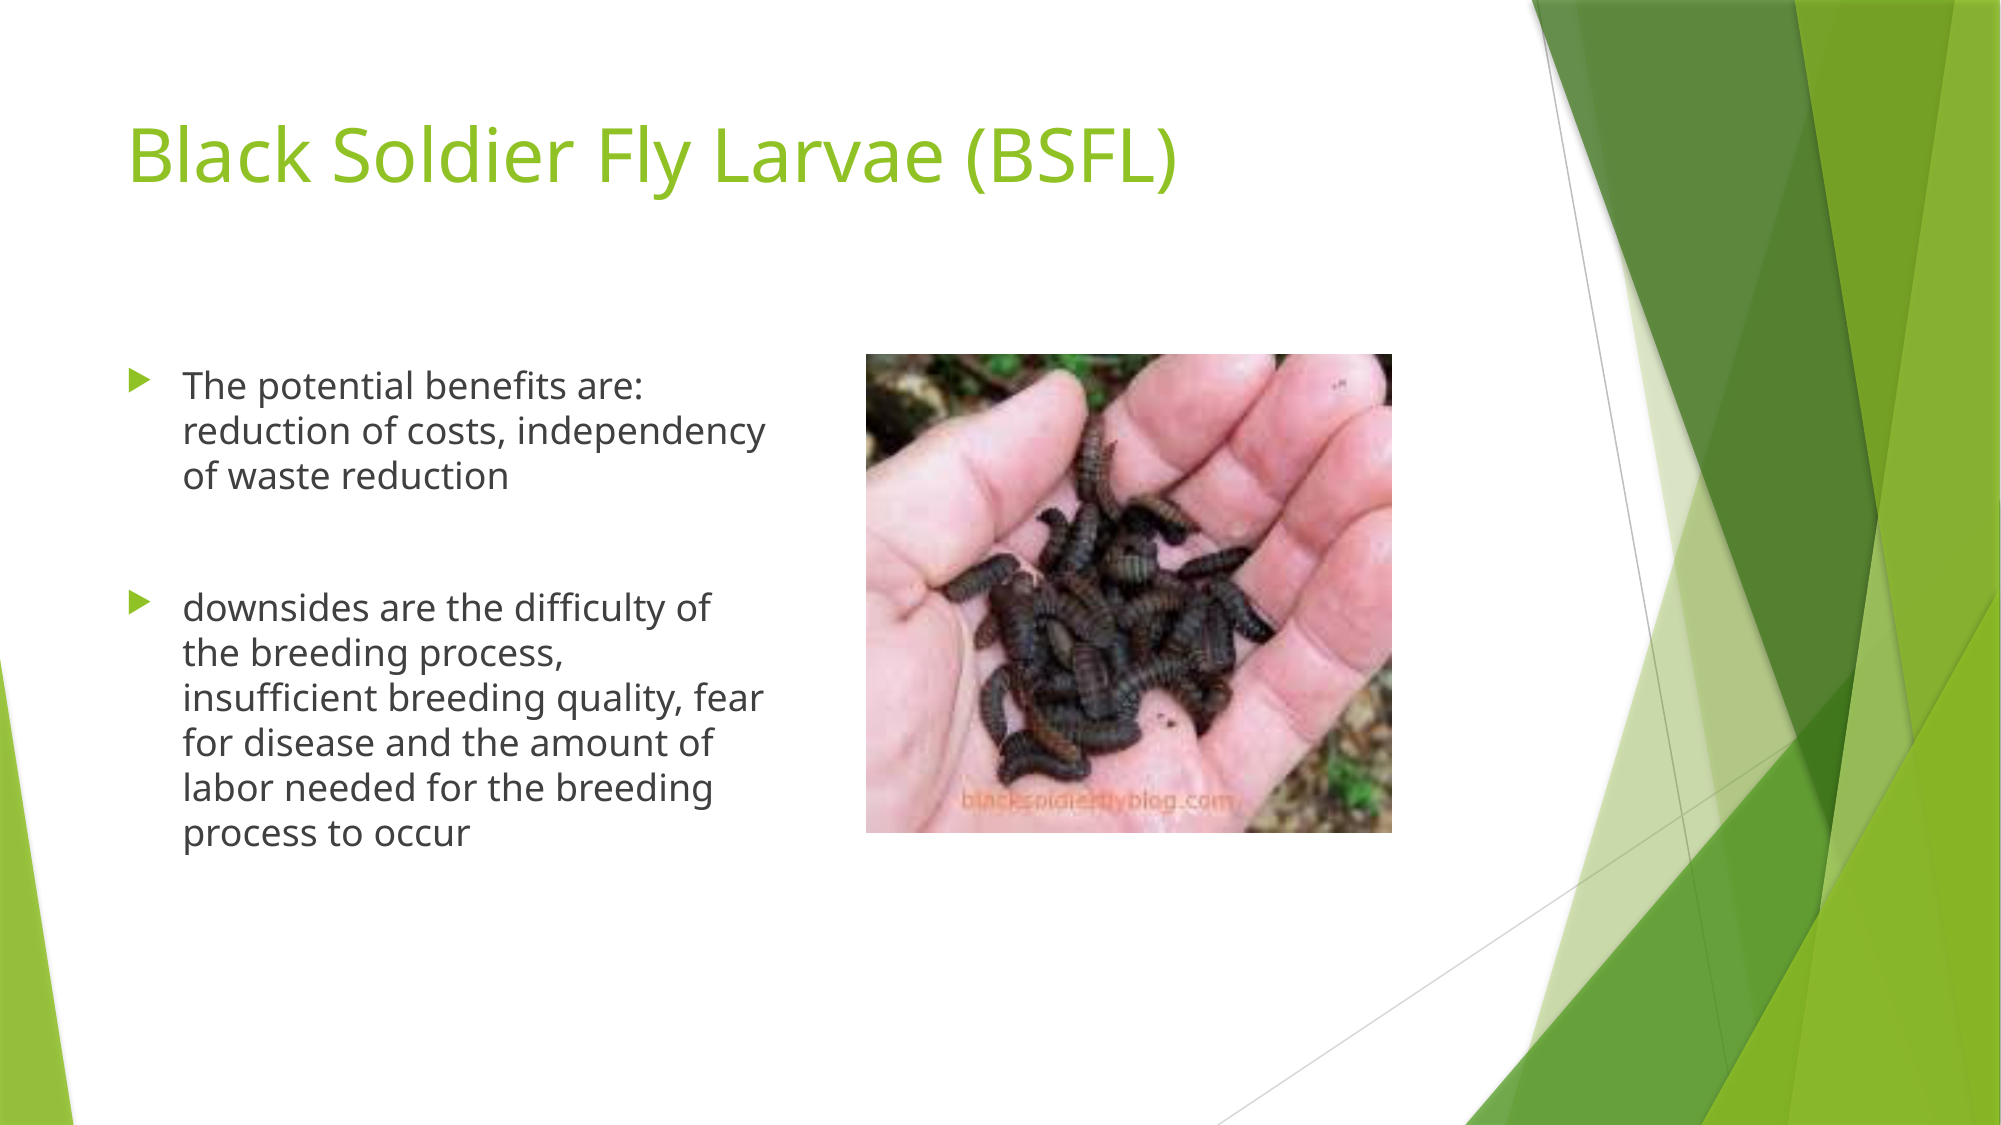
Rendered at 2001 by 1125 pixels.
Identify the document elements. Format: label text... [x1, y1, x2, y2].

picture [866, 353, 1393, 833]
list The potential benefits are: reduction of costs, independency of waste reduction downsides are the difficulty of the breeding process, insufficient breeding quality, fear for disease and the amount of labor needed for the breeding process to occur [111, 354, 784, 992]
title Black Soldier Fly Larvae (BSFL) [111, 99, 1522, 317]
